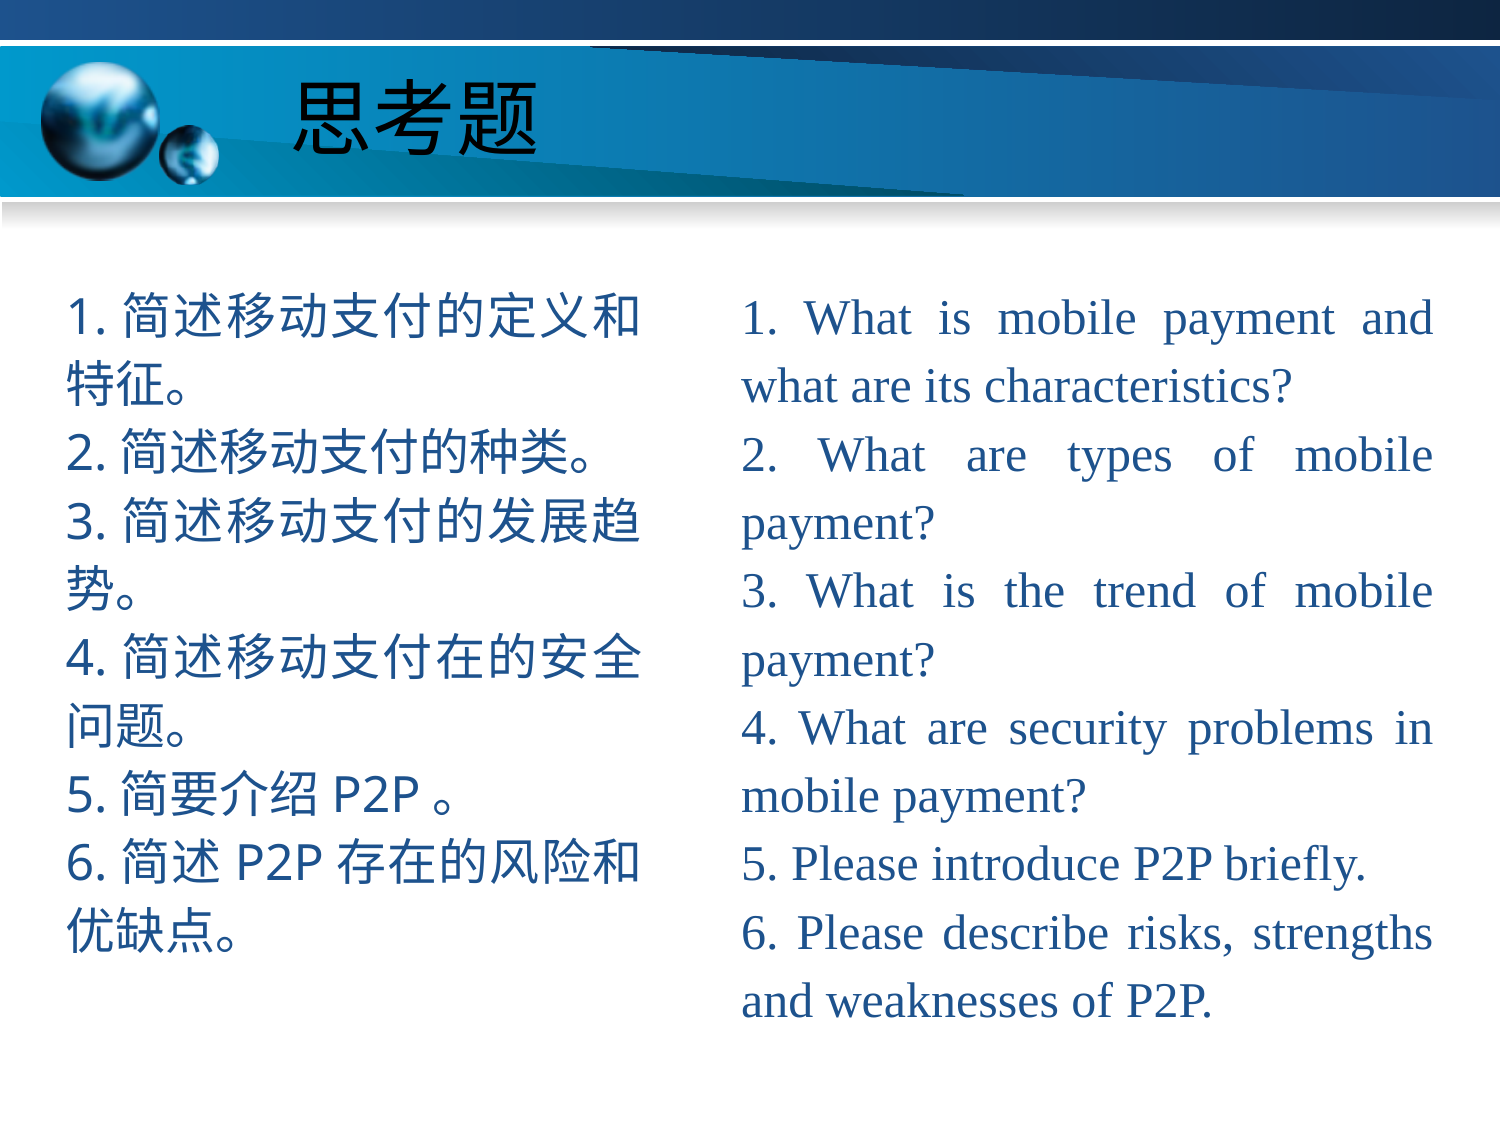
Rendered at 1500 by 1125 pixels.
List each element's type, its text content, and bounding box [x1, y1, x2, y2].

picture [42, 63, 159, 180]
text_box 1.简述移动支付的定义和特征。 2.简述移动支付的种类。 3.简述移动支付的发展趋势。 4.简述移动支付在的安全问题。 5.简要介绍P2P。 6.简述P2P存在的风险和优缺点。 [50, 268, 657, 1081]
picture [160, 126, 218, 184]
list 1. What is mobile payment and what are its characteristics? 2. What are types of mobile payment? 3. What is the trend of mobile payment? 4. What are security problems in mobile payment? 5. Please introduce P2P briefly. 6. Please describe risks, strengths and weaknesses of P2P. [726, 268, 1450, 1081]
title 思考题 [274, 44, 1363, 188]
